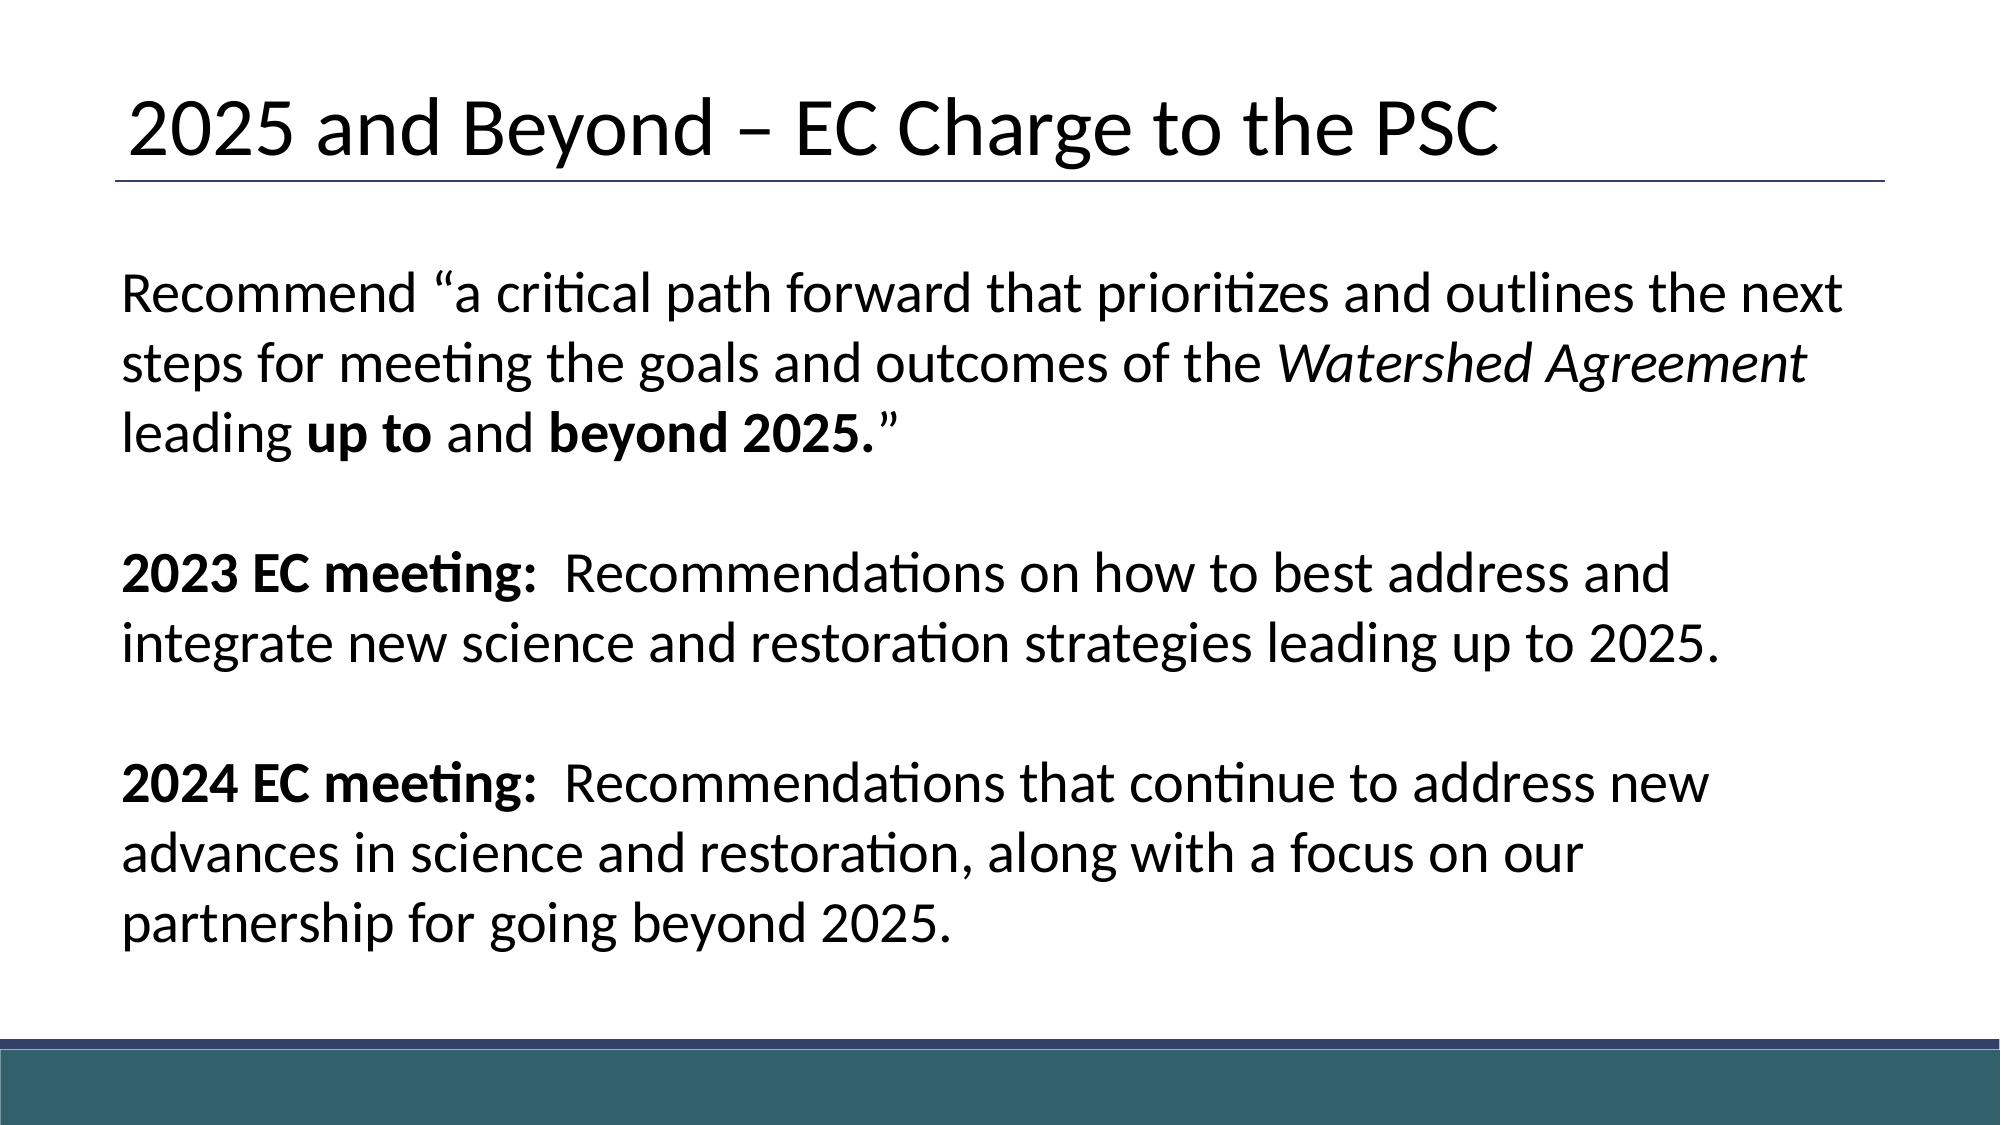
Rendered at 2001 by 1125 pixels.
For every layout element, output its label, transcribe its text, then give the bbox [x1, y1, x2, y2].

text_box 2025 and Beyond – EC Charge to the PSC [113, 65, 1516, 180]
text_box Recommend “a critical path forward that prioritizes and outlines the next steps for meeting the goals and outcomes of the Watershed Agreement leading up to and beyond 2025.” 2023 EC meeting: Recommendations on how to best address and integrate new science and restoration strategies leading up to 2025. 2024 EC meeting: Recommendations that continue to address new advances in science and restoration, along with a focus on our partnership for going beyond 2025. [106, 246, 1881, 962]
